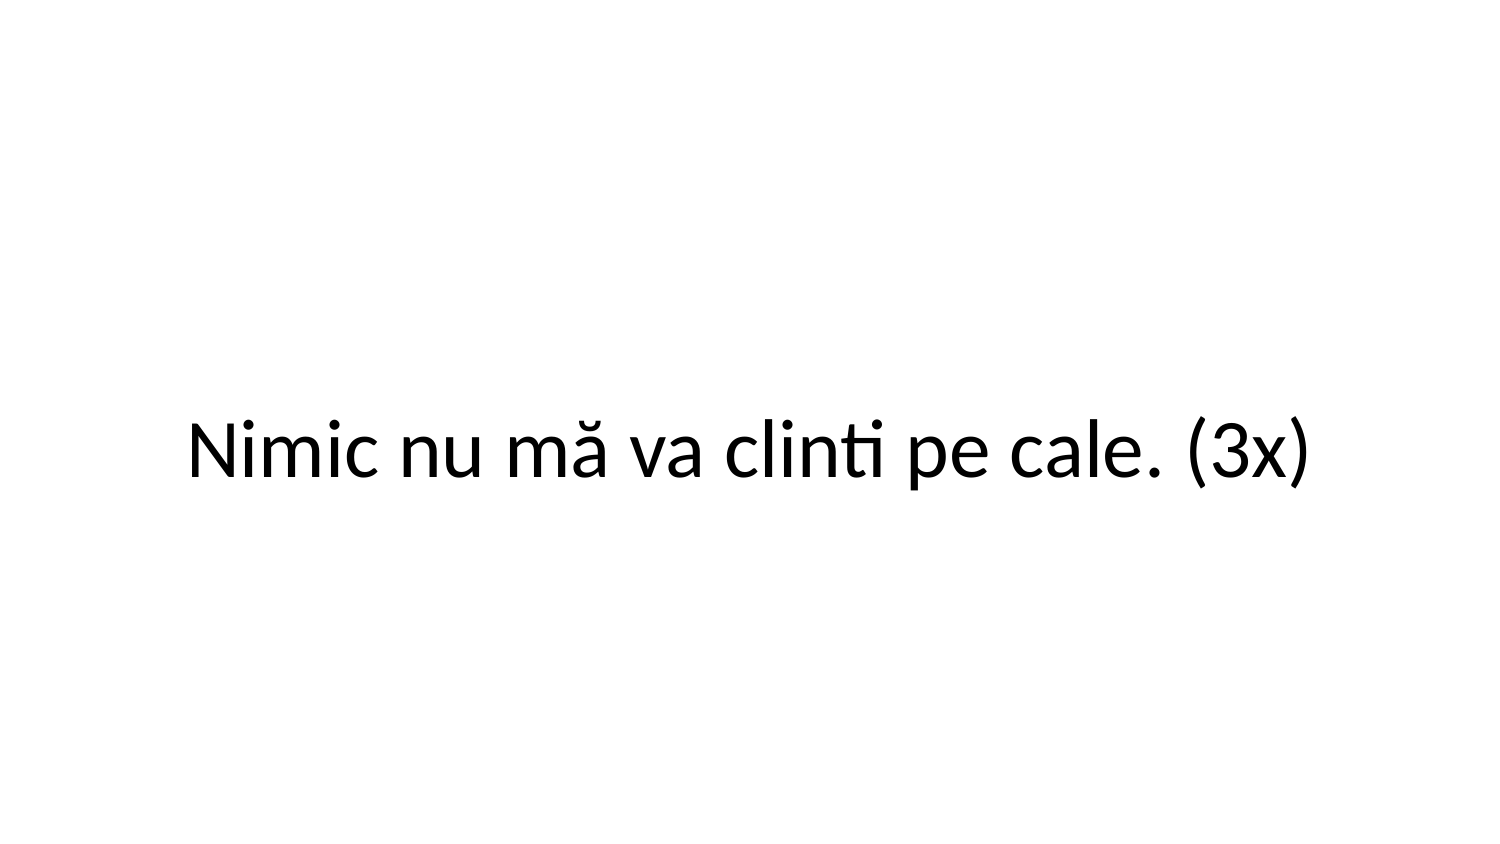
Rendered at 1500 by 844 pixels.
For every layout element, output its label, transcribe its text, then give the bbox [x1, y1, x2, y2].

text_box Nimic nu mă va clinti pe cale. (3x) [171, 341, 1329, 502]
